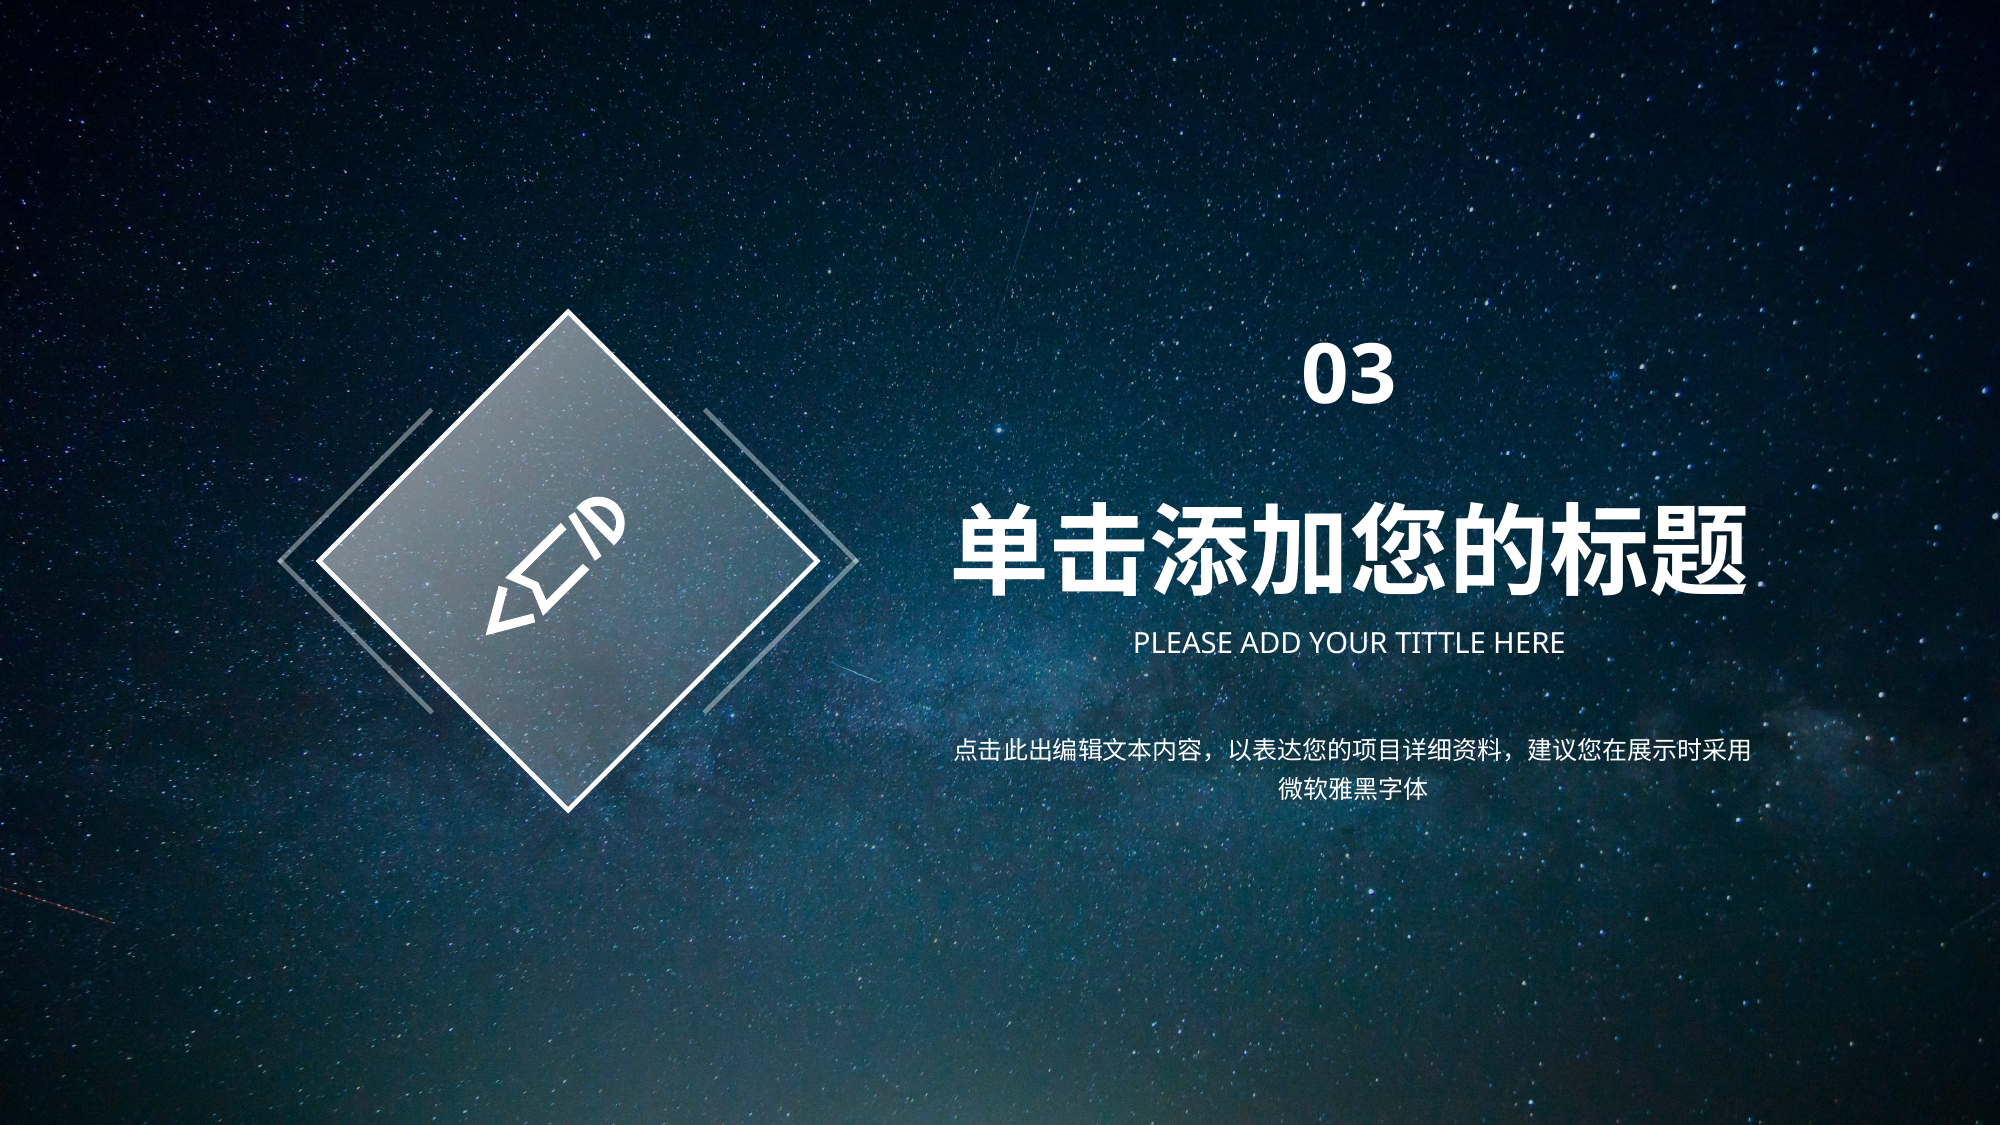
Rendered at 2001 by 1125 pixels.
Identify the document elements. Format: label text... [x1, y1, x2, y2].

text_box 03 [1259, 312, 1439, 428]
text_box 点击此出编辑文本内容，以表达您的项目详细资料，建议您在展示时采用微软雅黑字体 [931, 718, 1775, 811]
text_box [278, 311, 858, 811]
picture [0, 0, 2000, 1125]
text_box PLEASE ADD YOUR TITTLE HERE [1026, 616, 1673, 667]
text_box 单击添加您的标题 [924, 480, 1775, 615]
